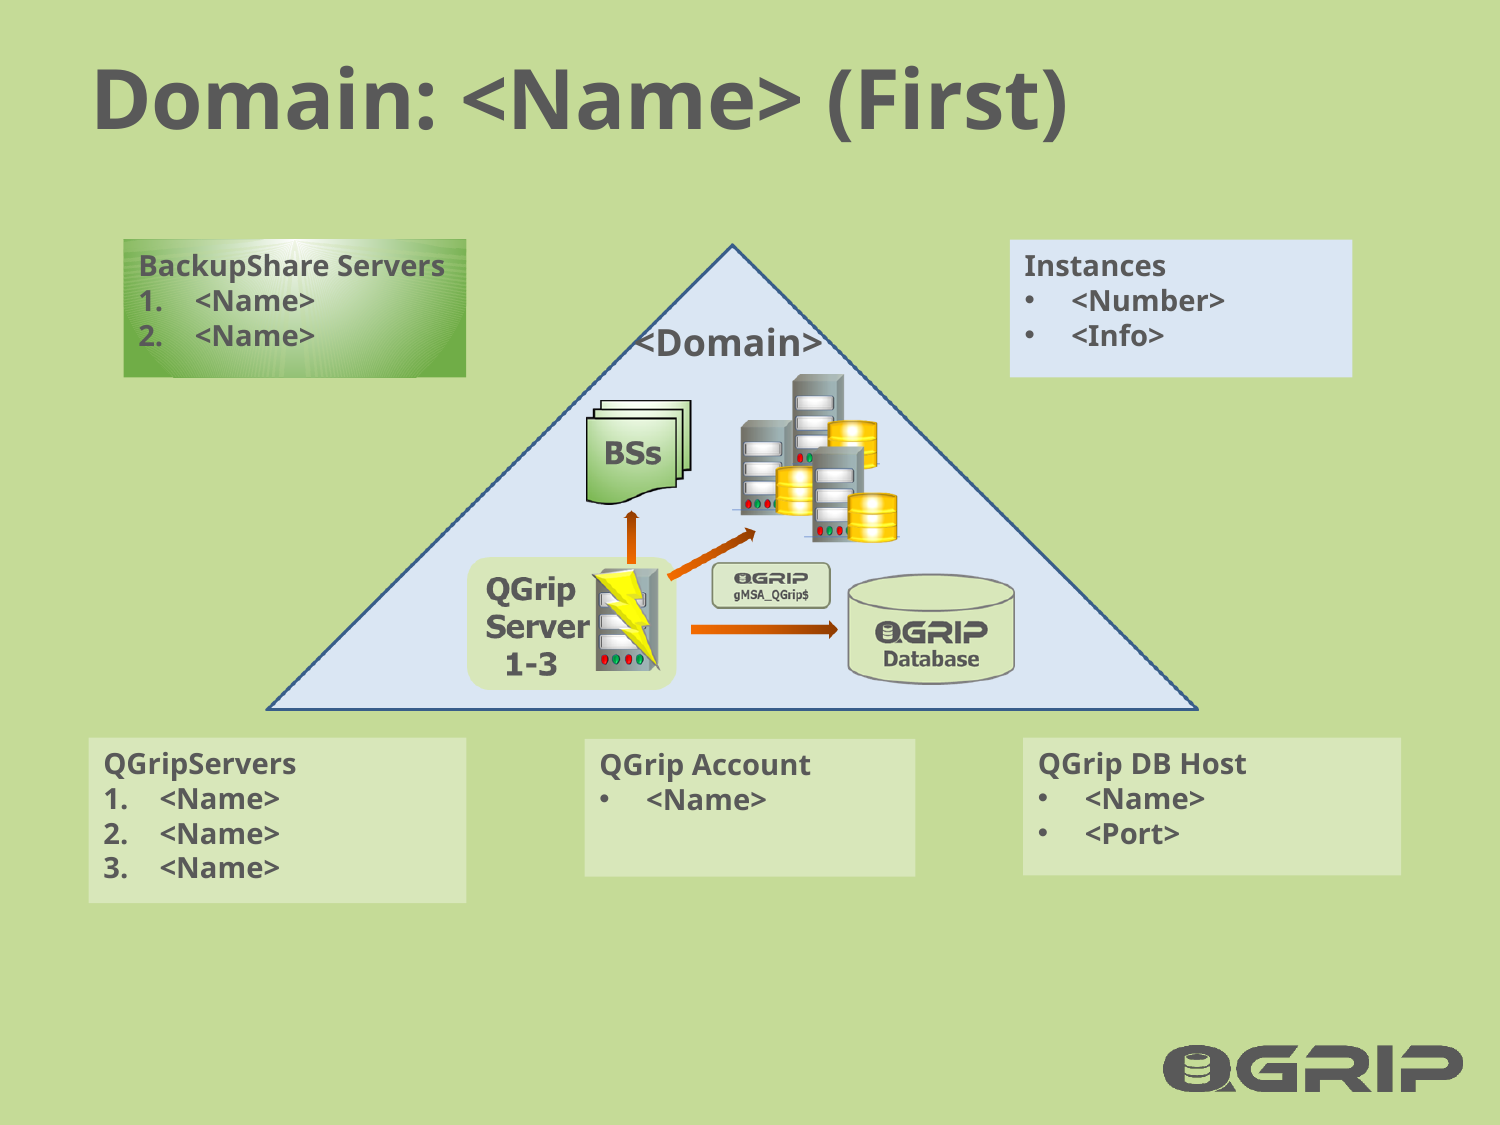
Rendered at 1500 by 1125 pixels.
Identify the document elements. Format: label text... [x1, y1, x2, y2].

text_box BackupShare Servers <Name> <Name> [122, 238, 467, 380]
picture [1163, 1045, 1463, 1092]
text_box QGrip DB Host <Name> <Port> [1021, 736, 1403, 877]
text_box QGrip Account <Name> [583, 737, 917, 879]
text_box QGripServers <Name> <Name> <Name> [86, 736, 469, 905]
text_box Instances <Number> <Info> [1009, 238, 1354, 380]
title Domain: <Name> (First) [75, 26, 1425, 165]
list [265, 243, 1200, 711]
